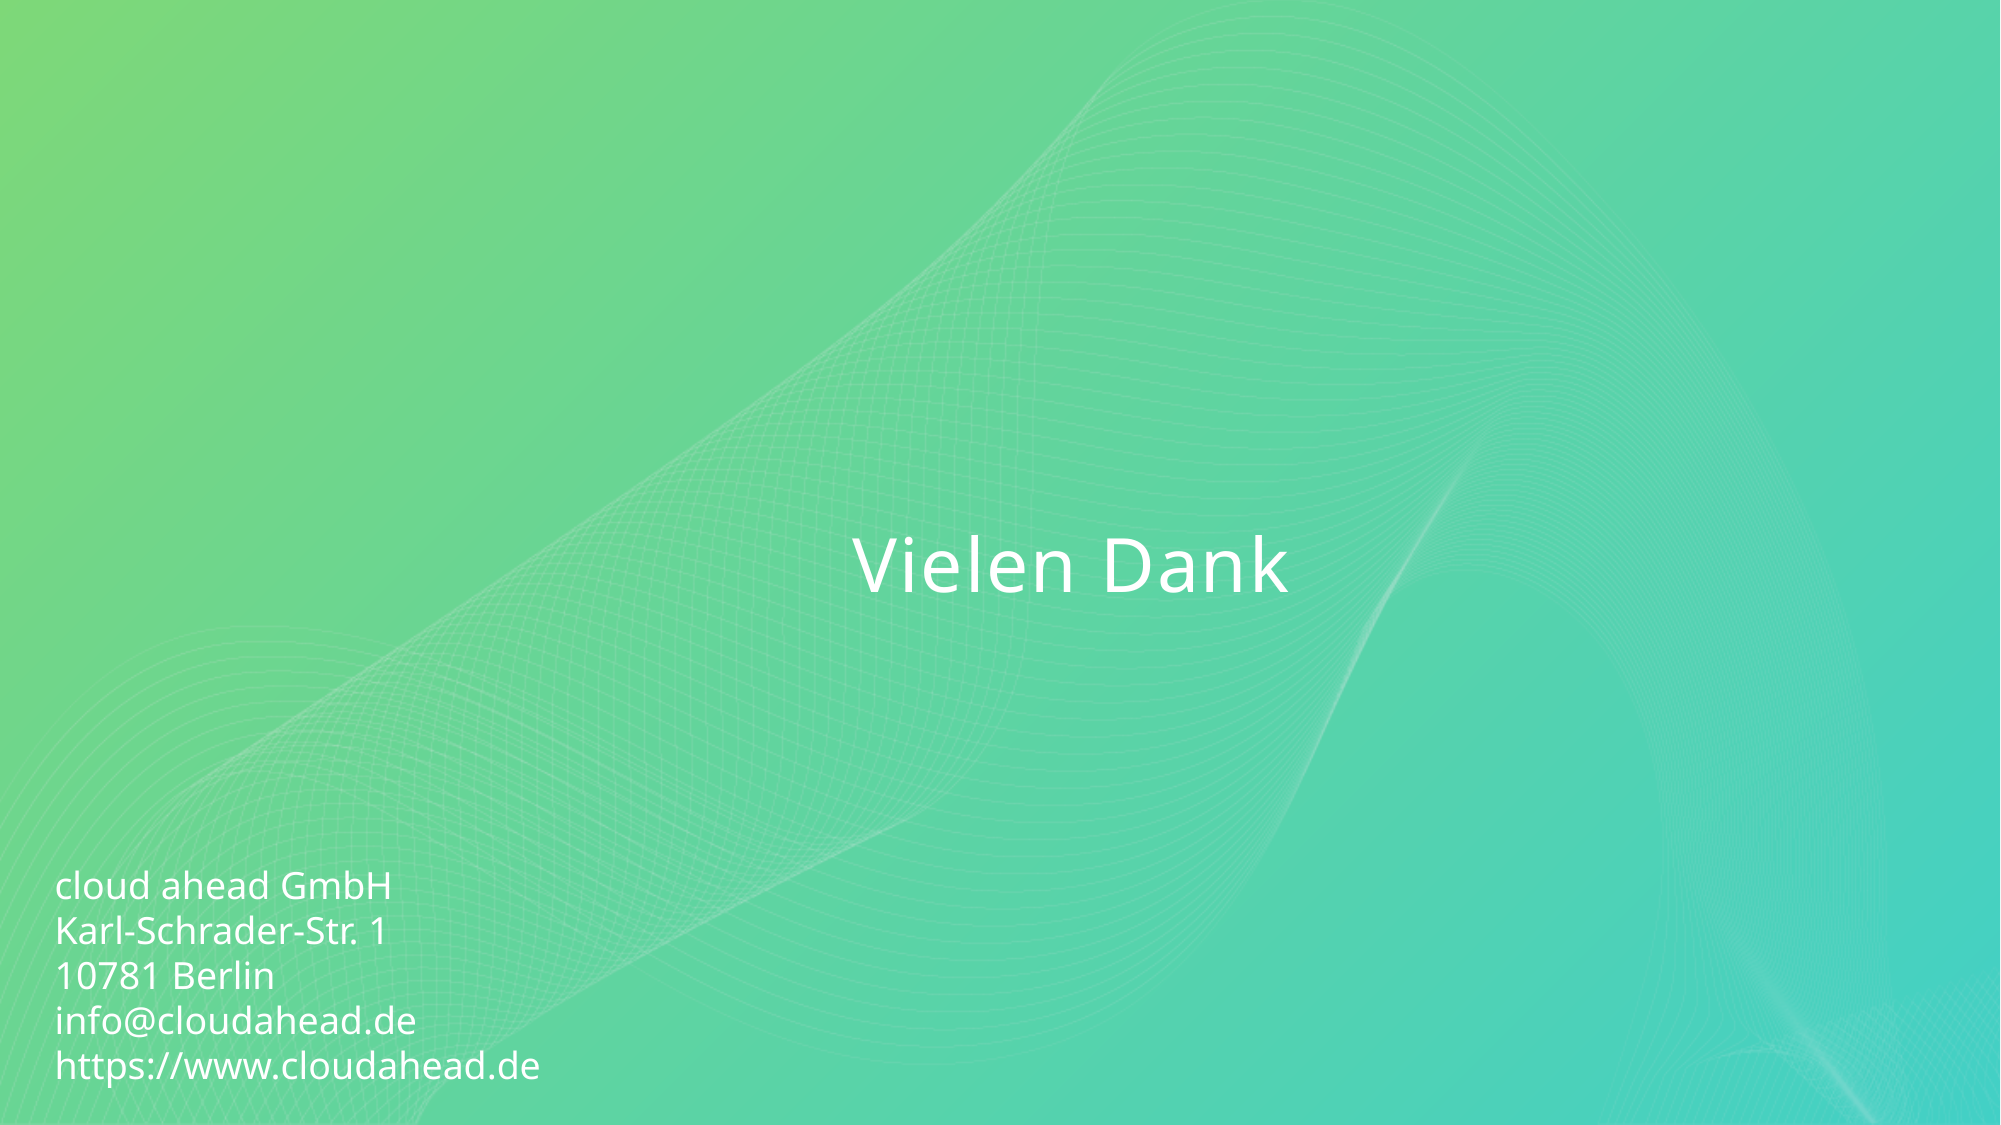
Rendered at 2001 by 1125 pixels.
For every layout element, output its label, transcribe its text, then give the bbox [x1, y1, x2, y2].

title Vielen Dank [834, 509, 1309, 616]
text_box cloud ahead GmbH Karl-Schrader-Str. 1 10781 Berlin info@cloudahead.de https://www.cloudahead.de [39, 854, 647, 1095]
